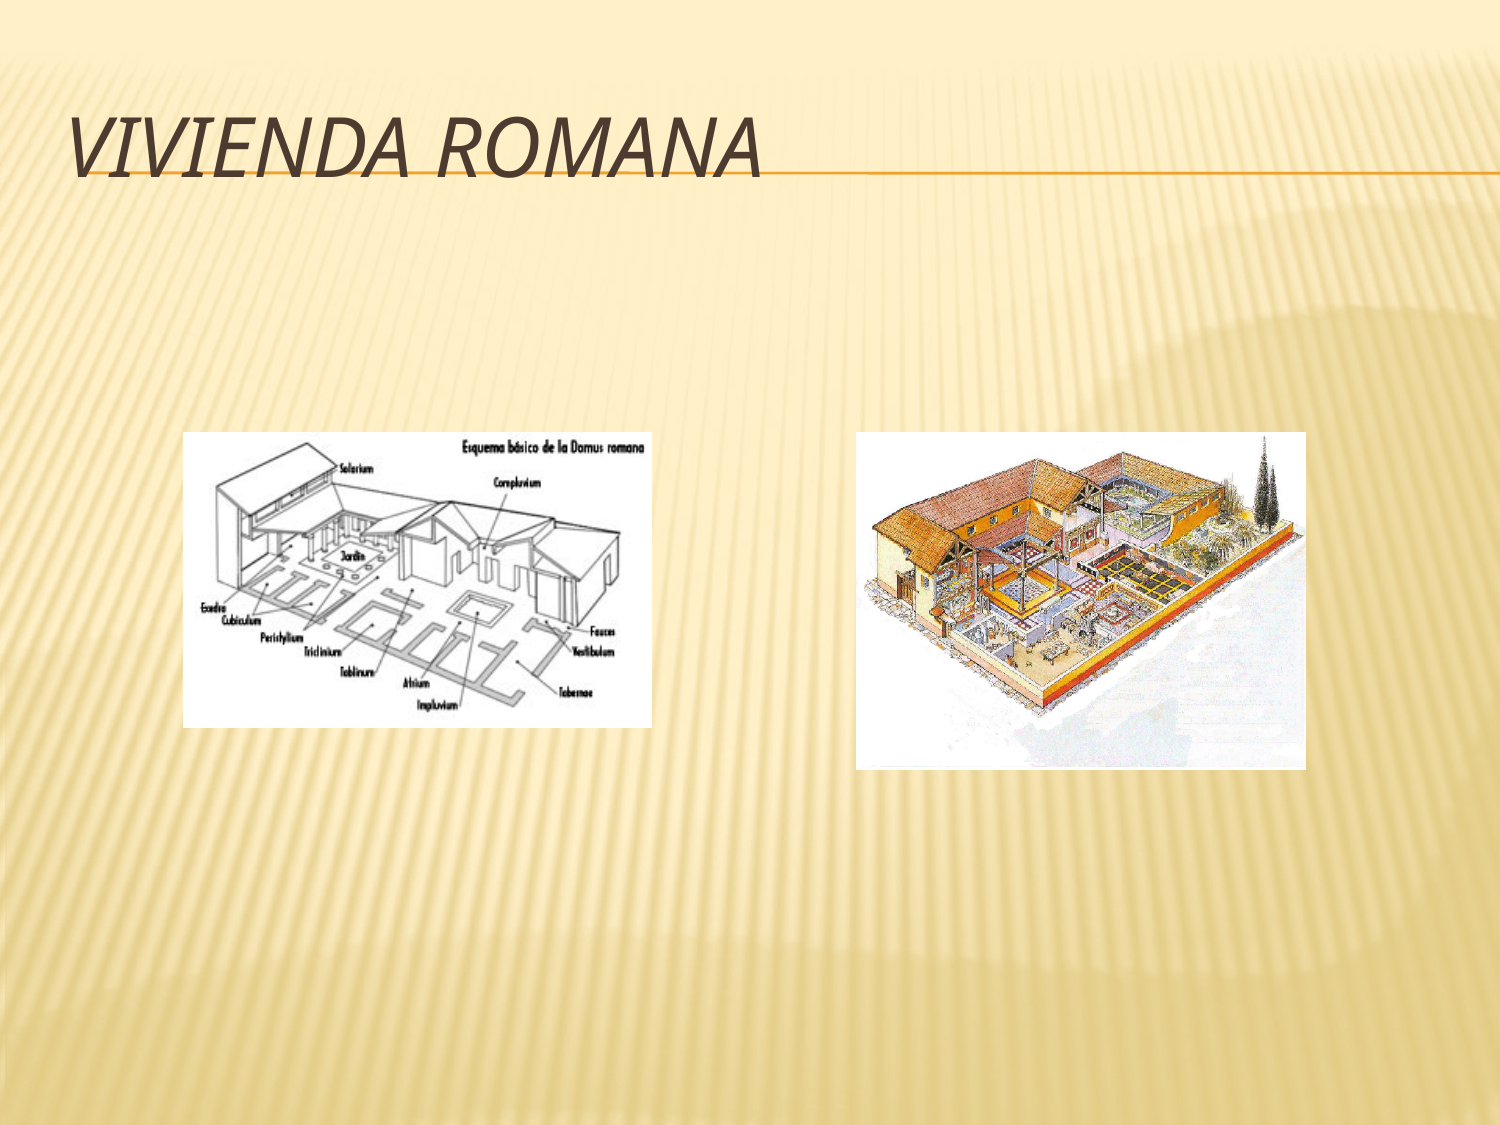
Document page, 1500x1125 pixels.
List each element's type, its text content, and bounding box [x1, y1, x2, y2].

title Vivienda romana [50, 75, 1475, 213]
picture [856, 432, 1306, 770]
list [182, 432, 652, 728]
